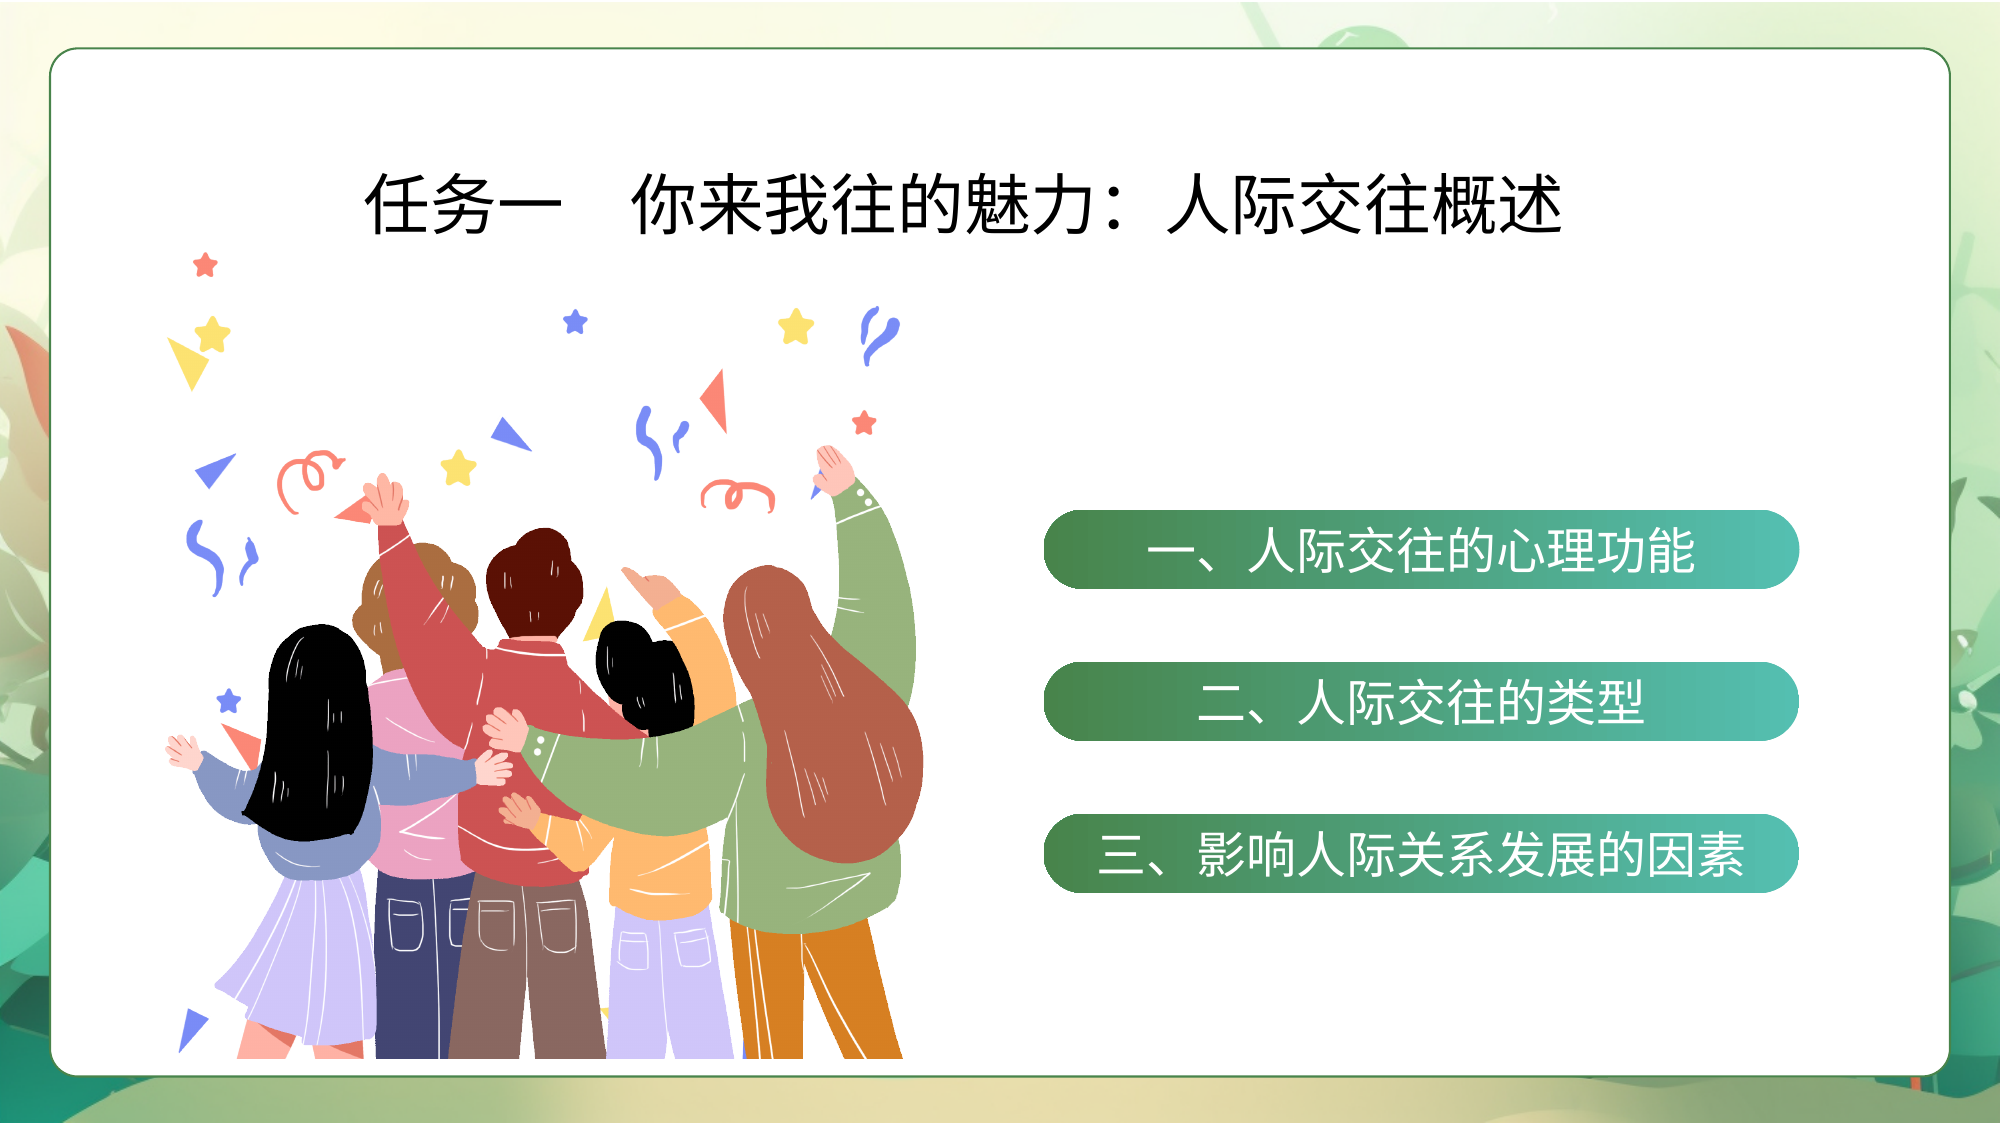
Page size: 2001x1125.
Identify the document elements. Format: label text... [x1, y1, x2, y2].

picture [0, 2, 2000, 1123]
text_box 二、人际交往的类型 [1042, 660, 1801, 742]
text_box 一、人际交往的心理功能 [1042, 508, 1801, 590]
text_box 三、影响人际关系发展的因素 [1042, 812, 1801, 895]
text_box 任务一 你来我往的魅力：人际交往概述 [169, 155, 1759, 251]
